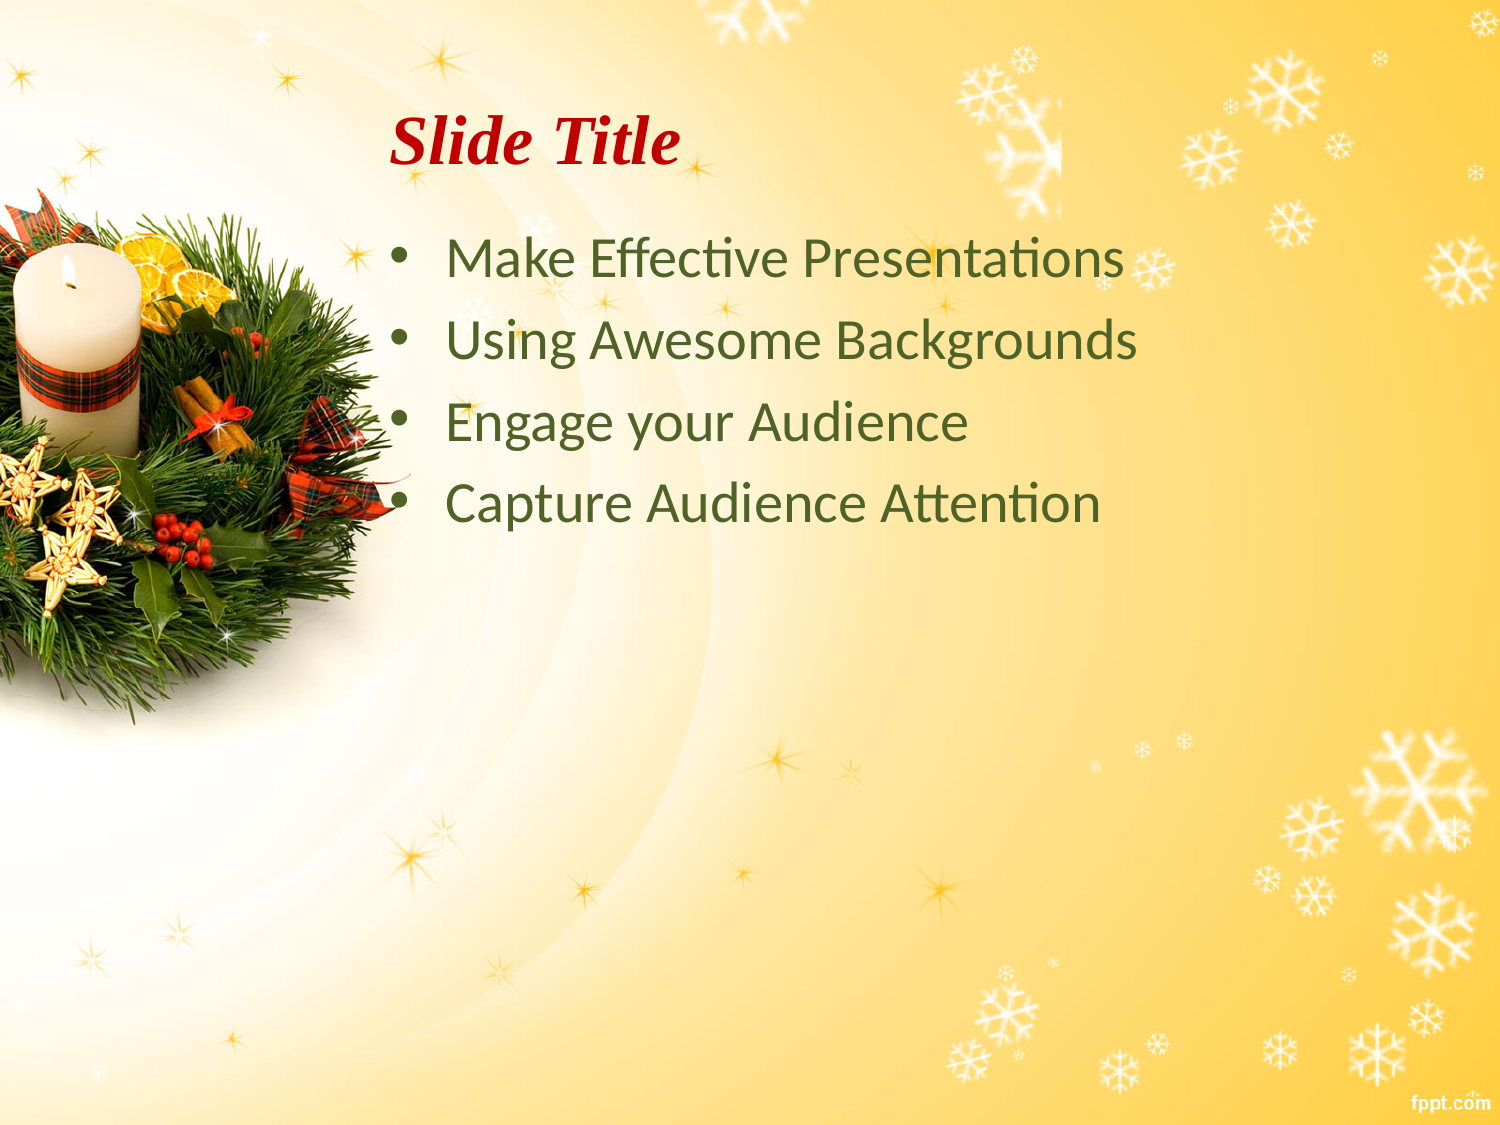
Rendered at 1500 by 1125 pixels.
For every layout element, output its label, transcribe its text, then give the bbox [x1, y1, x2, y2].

picture [0, 0, 1500, 1125]
list Make Effective Presentations Using Awesome Backgrounds Engage your Audience Capture Audience Attention [374, 211, 1476, 964]
title Slide Title [374, 86, 1476, 187]
